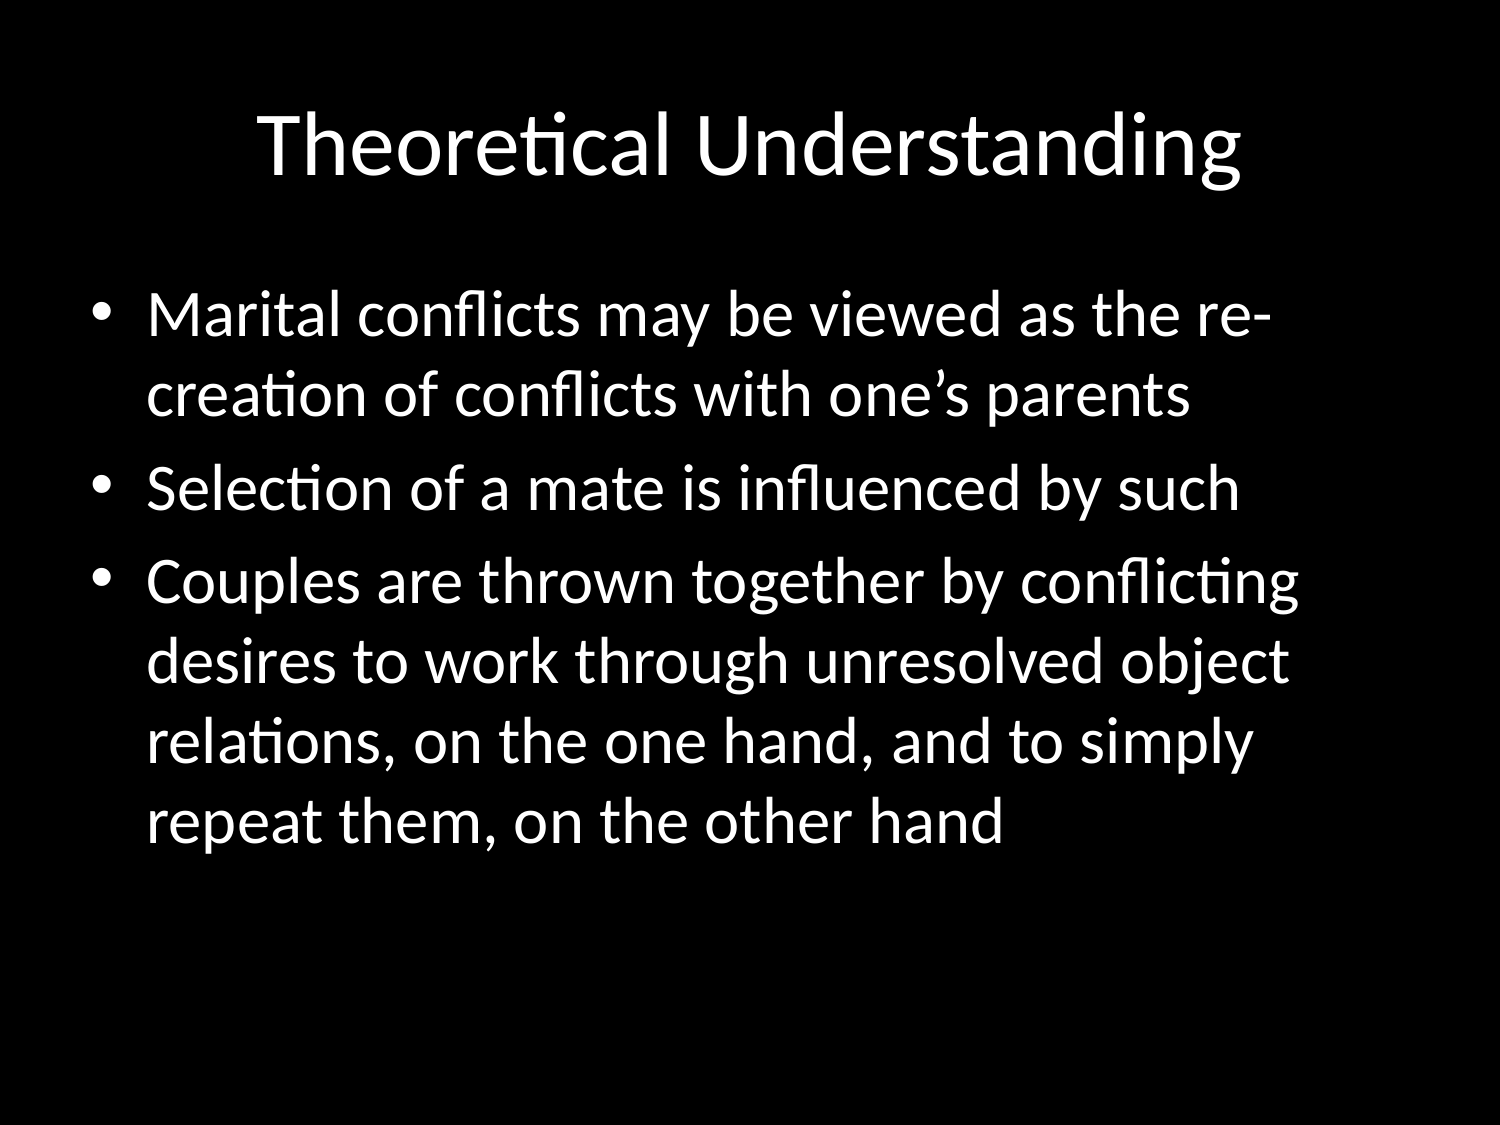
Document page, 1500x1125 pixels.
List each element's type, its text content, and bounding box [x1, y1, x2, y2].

title Theoretical Understanding [75, 45, 1425, 233]
list Marital conflicts may be viewed as the re-creation of conflicts with one’s parents Selection of a mate is influenced by such Couples are thrown together by conflicting desires to work through unresolved object relations, on the one hand, and to simply repeat them, on the other hand [75, 262, 1425, 1005]
